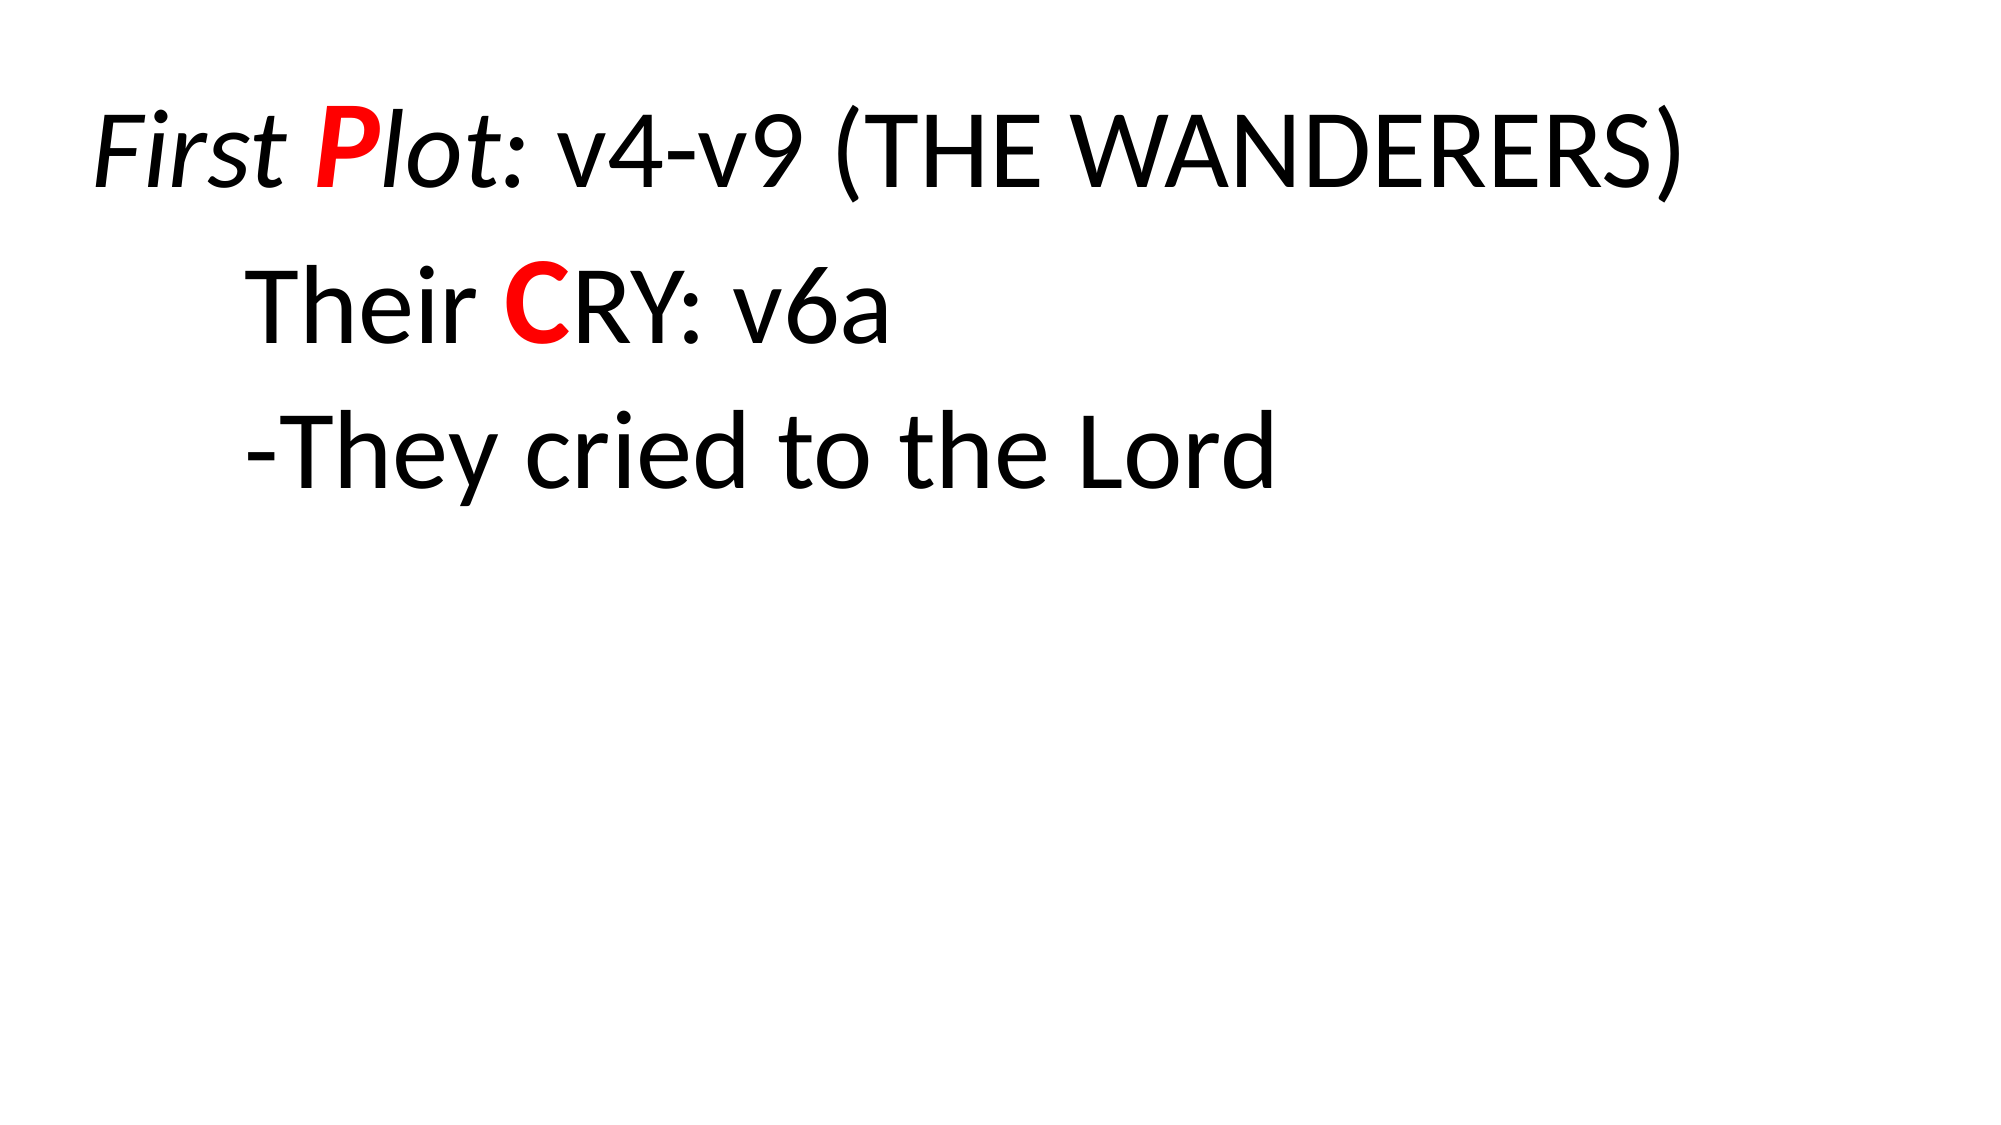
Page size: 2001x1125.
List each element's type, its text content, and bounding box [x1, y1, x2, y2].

list First Plot: v4-v9 (THE WANDERERS) Their CRY: v6a -They cried to the Lord [76, 72, 1941, 1104]
